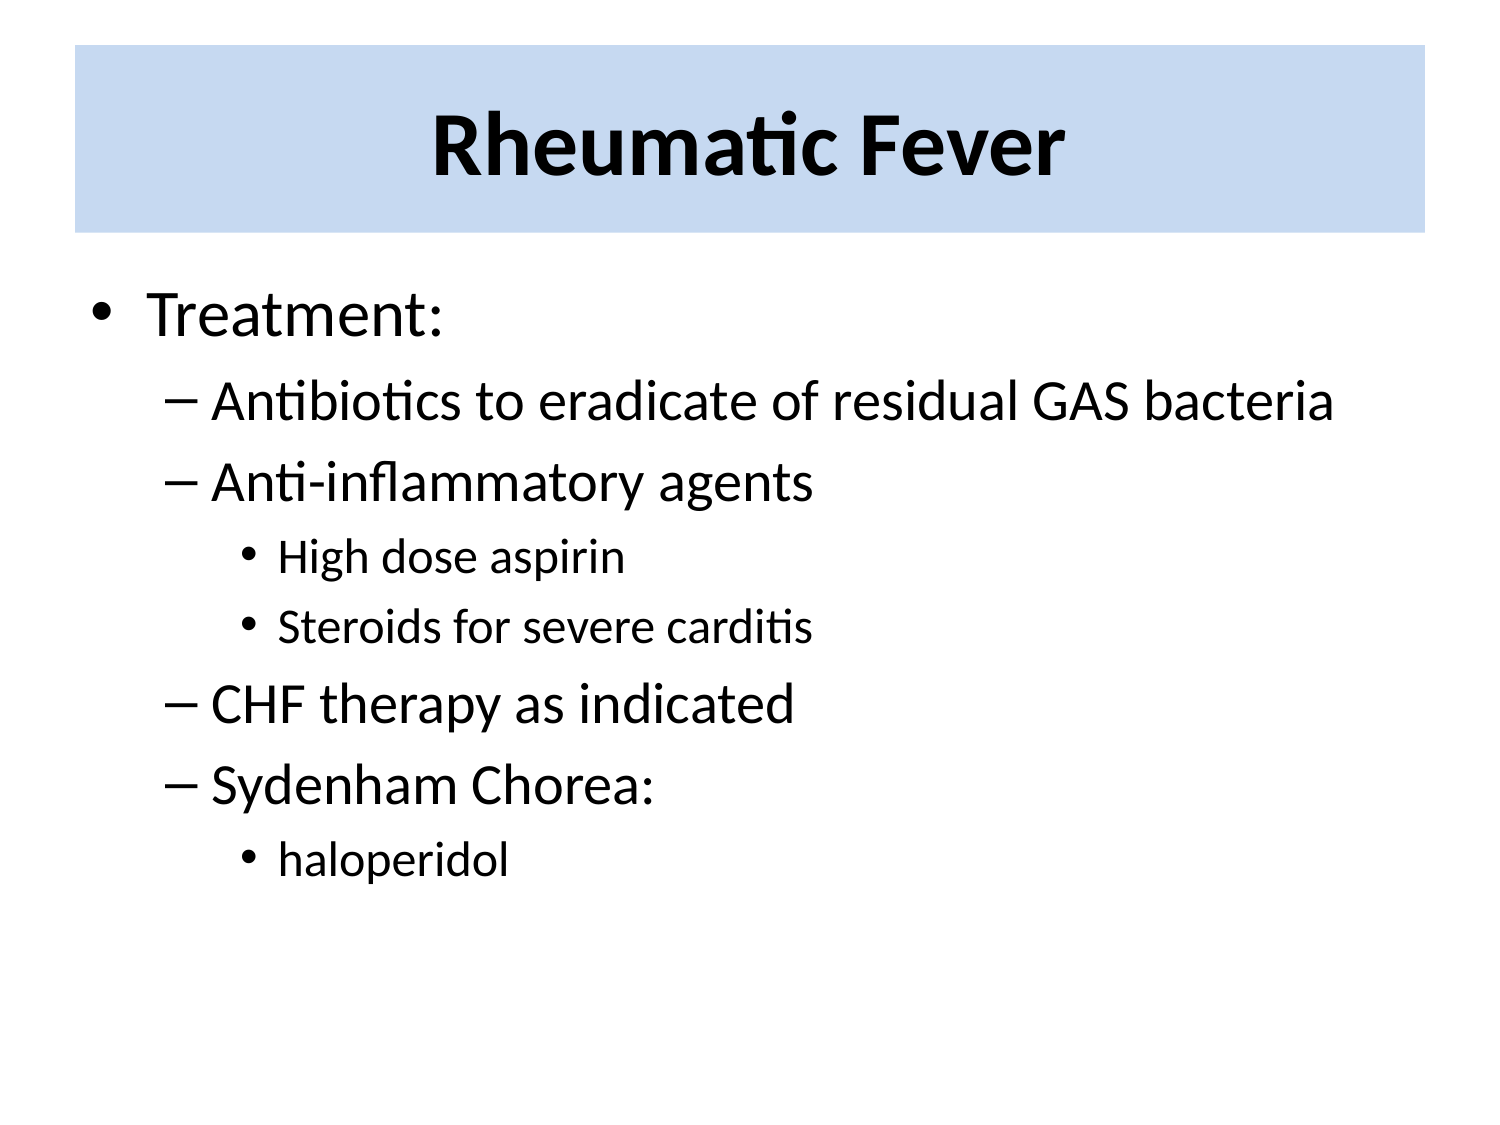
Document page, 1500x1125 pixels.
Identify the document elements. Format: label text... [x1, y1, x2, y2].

list Treatment: Antibiotics to eradicate of residual GAS bacteria Anti-inflammatory agents High dose aspirin Steroids for severe carditis CHF therapy as indicated Sydenham Chorea: haloperidol [75, 262, 1425, 1005]
title Rheumatic Fever [75, 45, 1425, 233]
